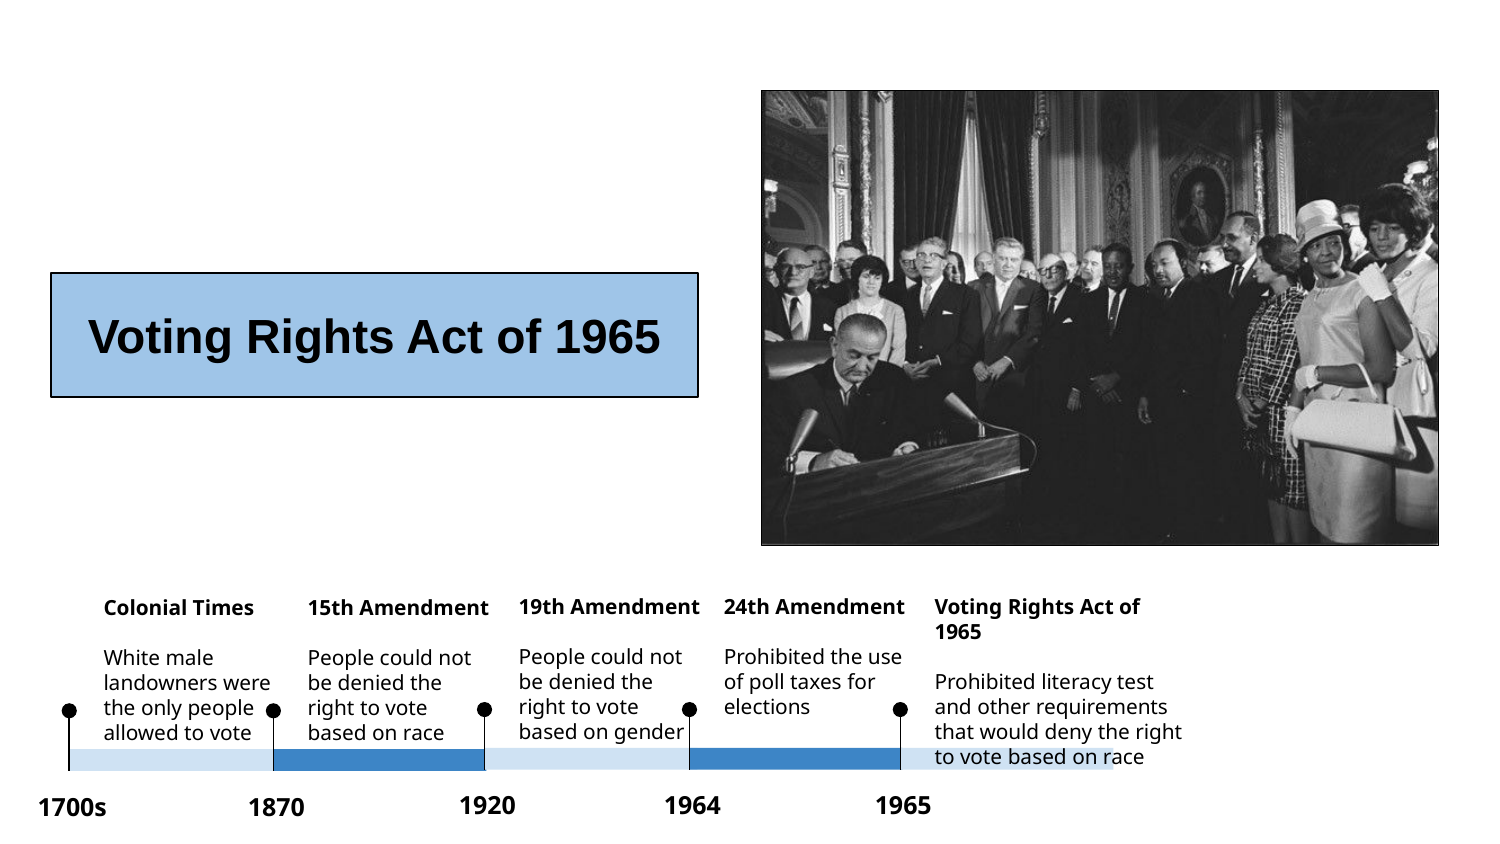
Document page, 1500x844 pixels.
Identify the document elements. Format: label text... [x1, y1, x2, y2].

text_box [15, 579, 218, 833]
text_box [846, 578, 1206, 832]
picture [761, 90, 1438, 546]
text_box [219, 579, 428, 833]
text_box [635, 578, 845, 832]
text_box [430, 578, 634, 832]
title Voting Rights Act of 1965 [51, 272, 699, 397]
